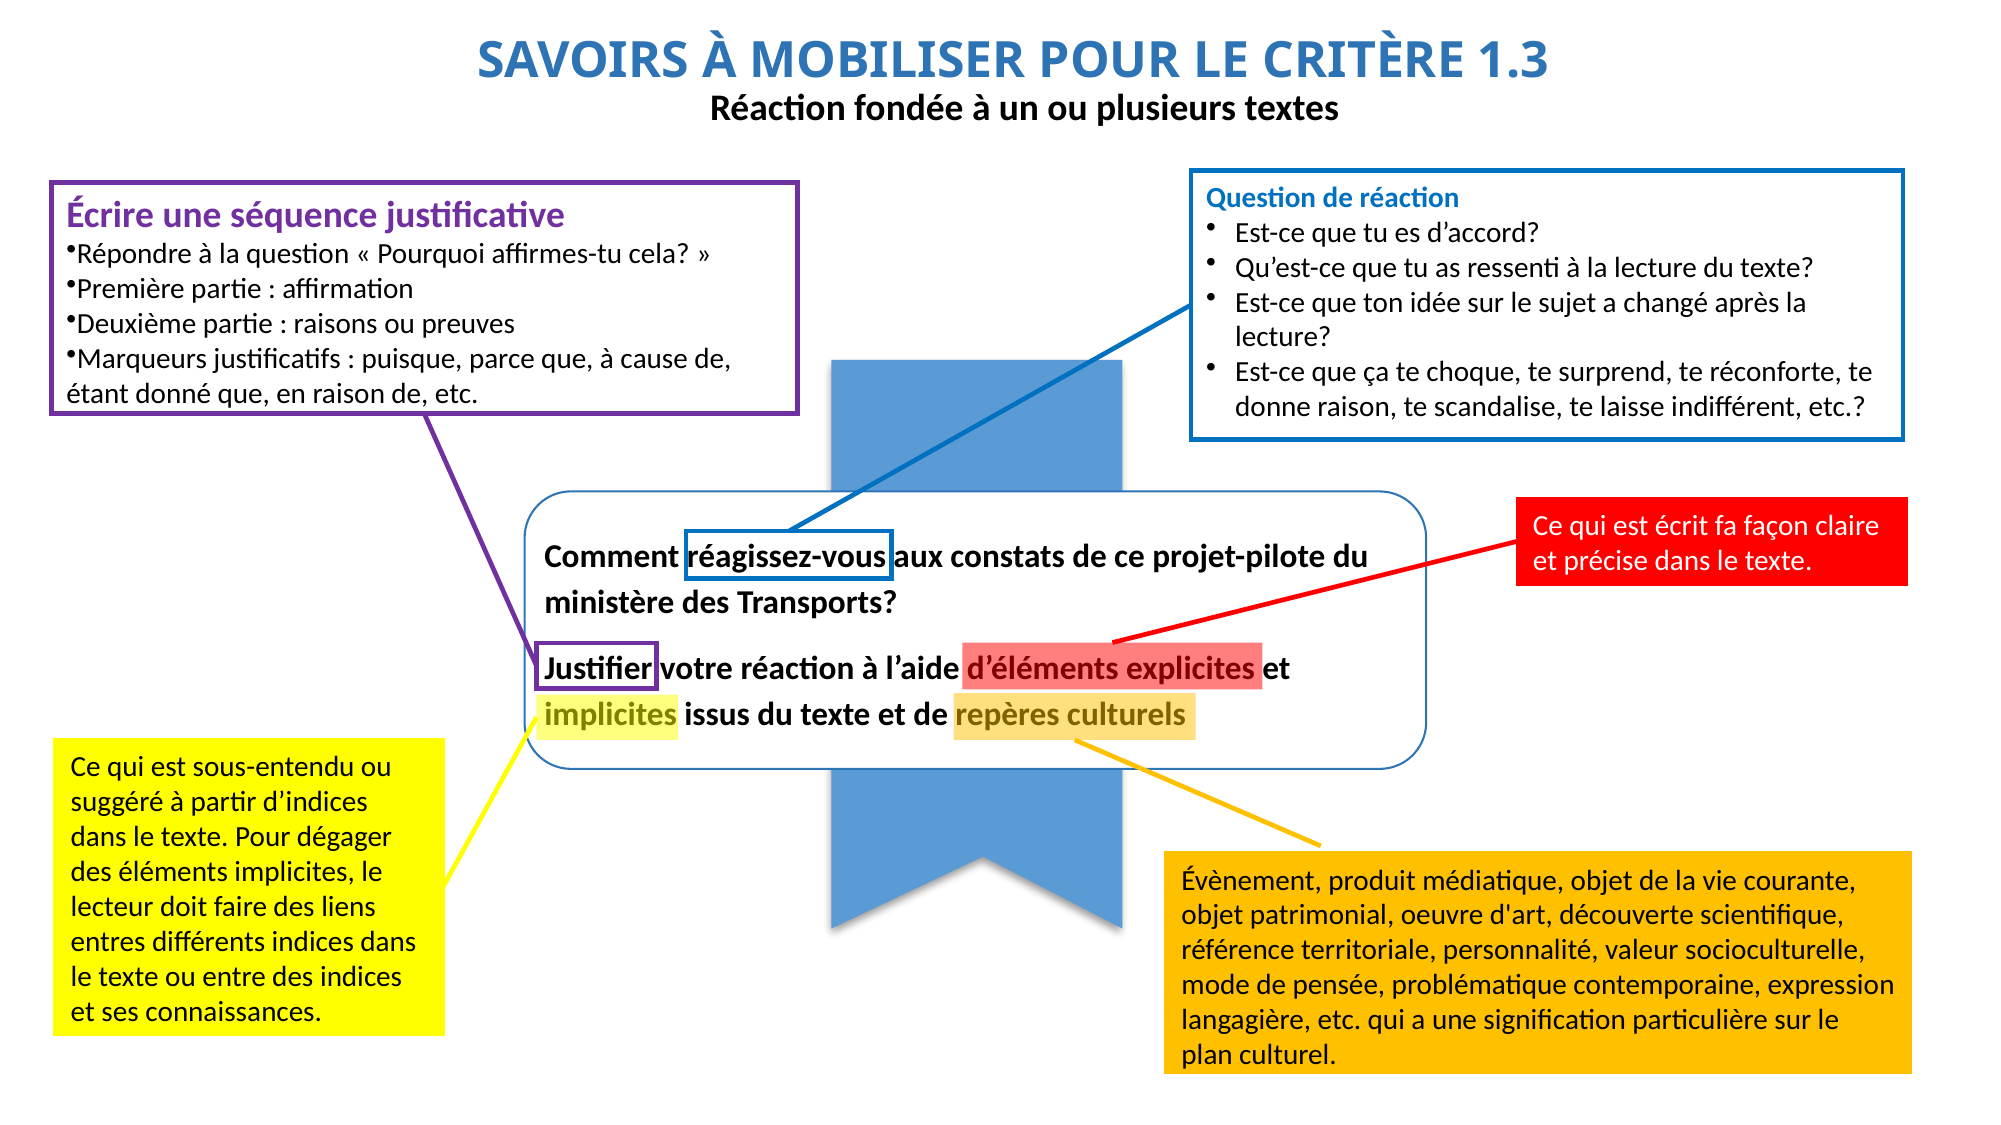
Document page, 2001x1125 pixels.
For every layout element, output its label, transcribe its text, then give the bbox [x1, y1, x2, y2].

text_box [424, 413, 537, 666]
text_box Réaction fondée à un ou plusieurs textes [694, 75, 1364, 136]
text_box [524, 359, 1427, 929]
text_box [443, 717, 537, 887]
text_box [788, 304, 1192, 532]
text_box Question de réaction Est-ce que tu es d’accord? Qu’est-ce que tu as ressenti à la lecture du texte? Est-ce que ton idée sur le sujet a changé après la lecture? Est-ce que ça te choque, te surprend, te réconforte, te donne raison, te scandalise, te laisse indifférent, etc.? [1191, 170, 1904, 440]
text_box Ce qui est sous-entendu ou suggéré à partir d’indices dans le texte. Pour dégager des éléments implicites, le lecteur doit faire des liens entres différents indices dans le texte ou entre des indices et ses connaissances. [55, 739, 444, 1034]
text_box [1074, 739, 1321, 846]
text_box Écrire une séquence justificative Répondre à la question « Pourquoi affirmes-tu cela? » Première partie : affirmation Deuxième partie : raisons ou preuves Marqueurs justificatifs : puisque, parce que, à cause de, étant donné que, en raison de, etc. [51, 182, 798, 414]
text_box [1112, 541, 1518, 643]
text_box Évènement, produit médiatique, objet de la vie courante, objet patrimonial, oeuvre d'art, découverte scientifique, référence territoriale, personnalité, valeur socioculturelle, mode de pensée, problématique contemporaine, expression langagière, etc. qui a une signification particulière sur le plan culturel. [1166, 853, 1911, 1072]
text_box SAVOIRS À MOBILISER POUR LE CRITÈRE 1.3 [462, 19, 1565, 140]
text_box Ce qui est écrit fa façon claire et précise dans le texte. [1517, 499, 1906, 584]
